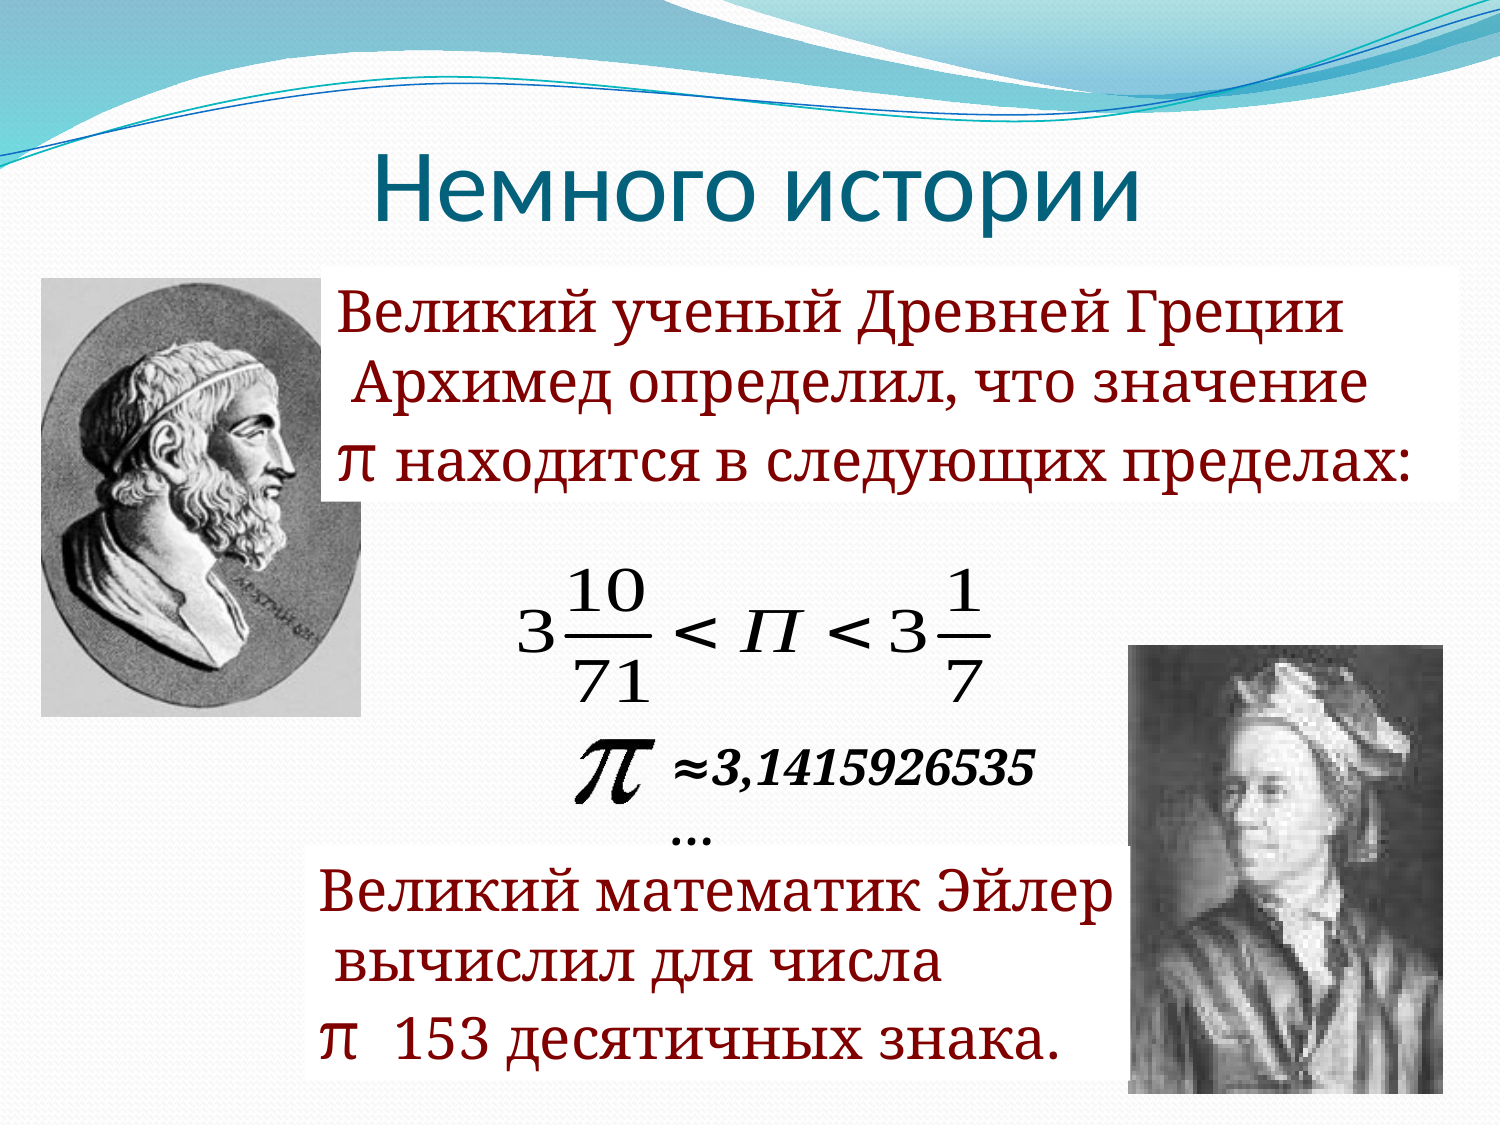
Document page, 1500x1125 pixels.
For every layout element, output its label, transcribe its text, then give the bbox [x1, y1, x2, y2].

text_box Великий математик Эйлер вычислил для числа π 153 десятичных знака. [304, 846, 1120, 1081]
picture [1127, 644, 1443, 1095]
picture [560, 692, 668, 823]
text_box ≈3,1415926535… [655, 727, 1058, 863]
text_box Великий ученый Древней Греции Архимед определил, что значение π находится в следующих пределах: [321, 267, 1460, 502]
title Немного истории [76, 54, 1440, 243]
picture [40, 278, 361, 717]
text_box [504, 550, 1007, 717]
